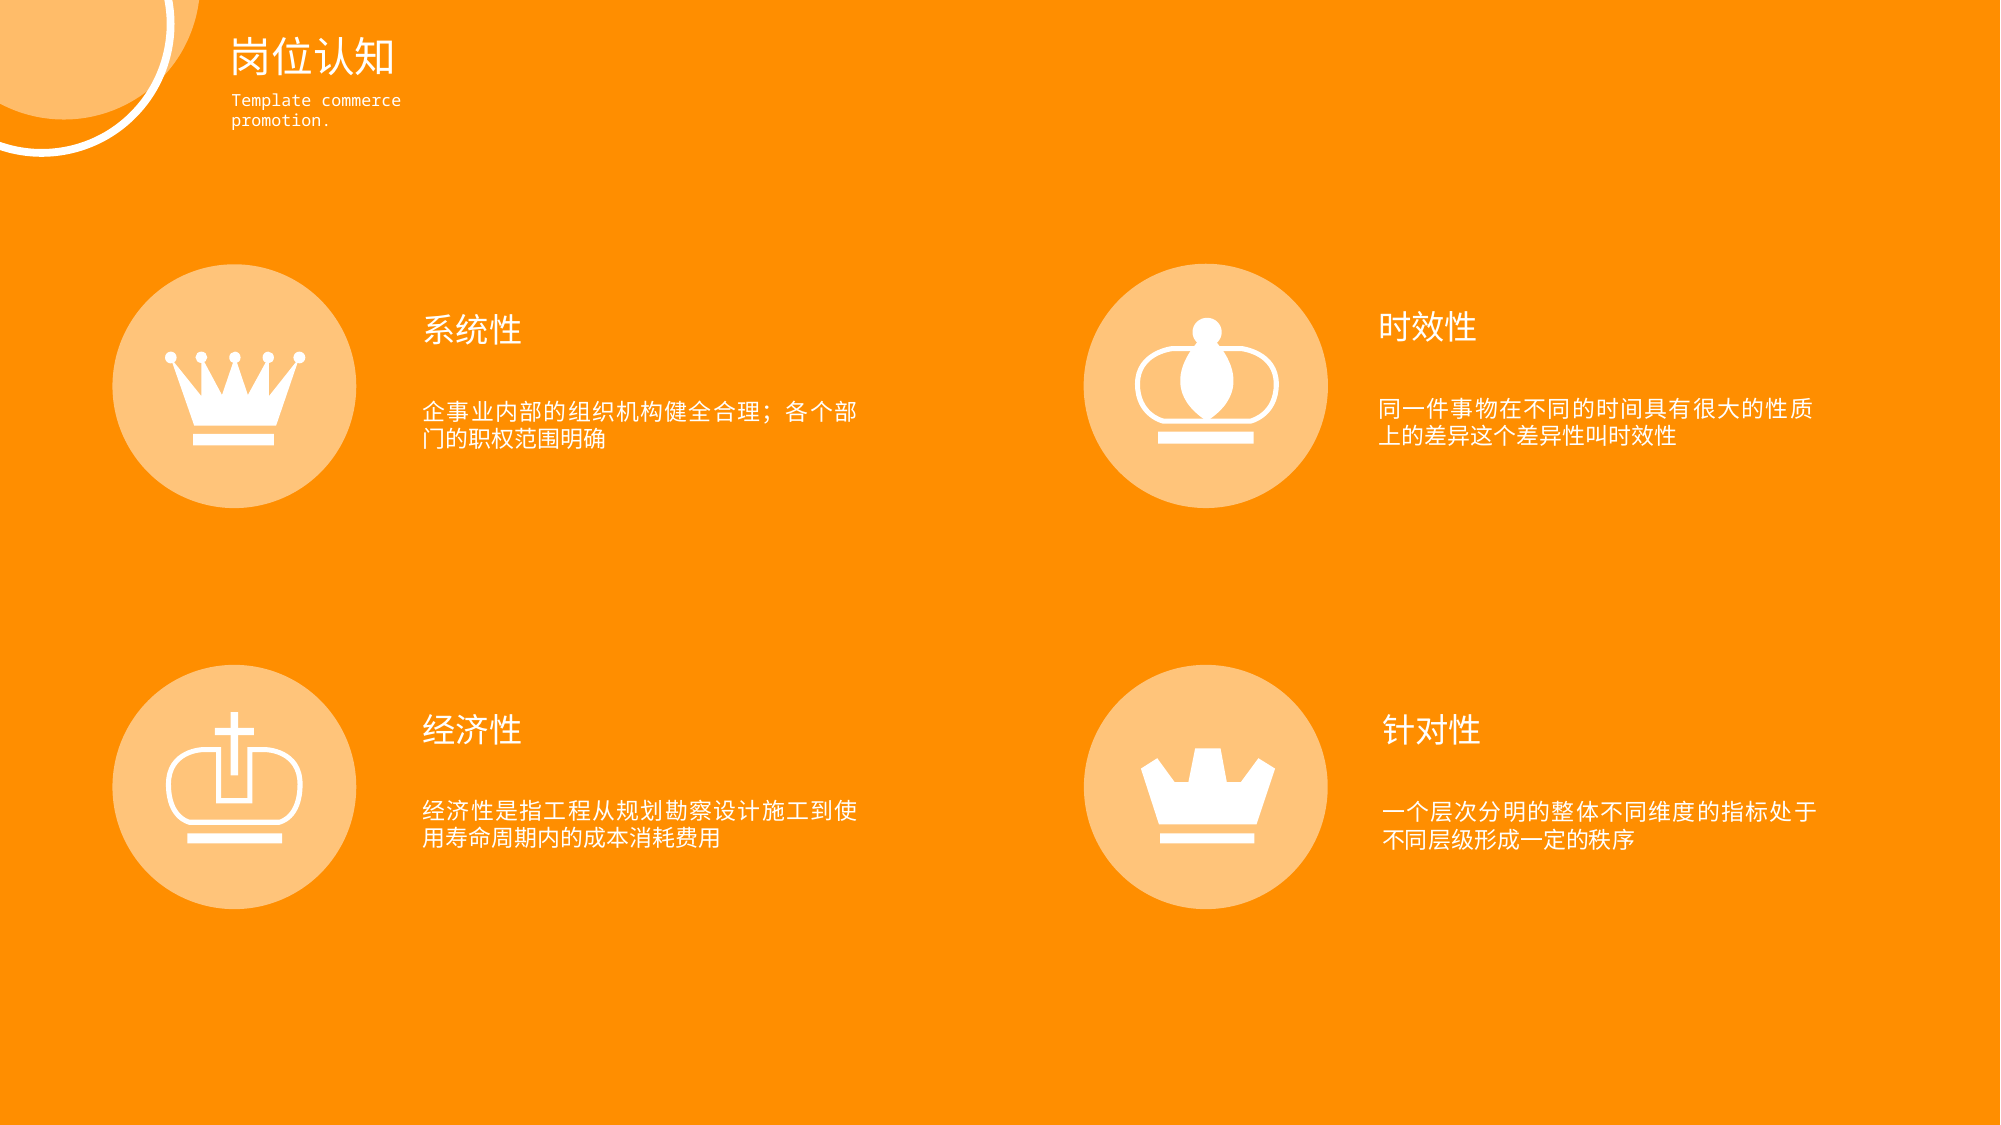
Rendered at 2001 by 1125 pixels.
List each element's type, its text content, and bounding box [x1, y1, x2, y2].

text_box 经济性是指工程从规划勘察设计施工到使用寿命周期内的成本消耗费用 [407, 789, 873, 859]
text_box 时效性 [1363, 298, 1832, 354]
text_box [230, 736, 239, 776]
text_box 系统性 [407, 301, 873, 357]
text_box [165, 747, 303, 825]
text_box [1082, 262, 1330, 510]
text_box [111, 263, 358, 510]
text_box [230, 712, 239, 727]
text_box 企事业内部的组织机构健全合理；各个部门的职权范围明确 [407, 389, 873, 460]
text_box [112, 664, 357, 910]
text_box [0, 0, 503, 153]
text_box 经济性 [407, 702, 873, 757]
text_box [214, 727, 254, 736]
text_box 同一件事物在不同的时间具有很大的性质上的差异这个差异性叫时效性 [1363, 386, 1828, 457]
text_box [1140, 748, 1276, 825]
text_box [187, 833, 283, 844]
text_box [165, 351, 306, 426]
text_box [1083, 664, 1328, 910]
text_box [1180, 317, 1234, 422]
text_box [1158, 431, 1254, 444]
text_box [1134, 346, 1279, 424]
text_box [1160, 833, 1255, 844]
text_box 一个层次分明的整体不同维度的指标处于不同层级形成一定的秩序 [1367, 790, 1832, 861]
text_box 针对性 [1367, 702, 1832, 757]
text_box [193, 433, 274, 446]
